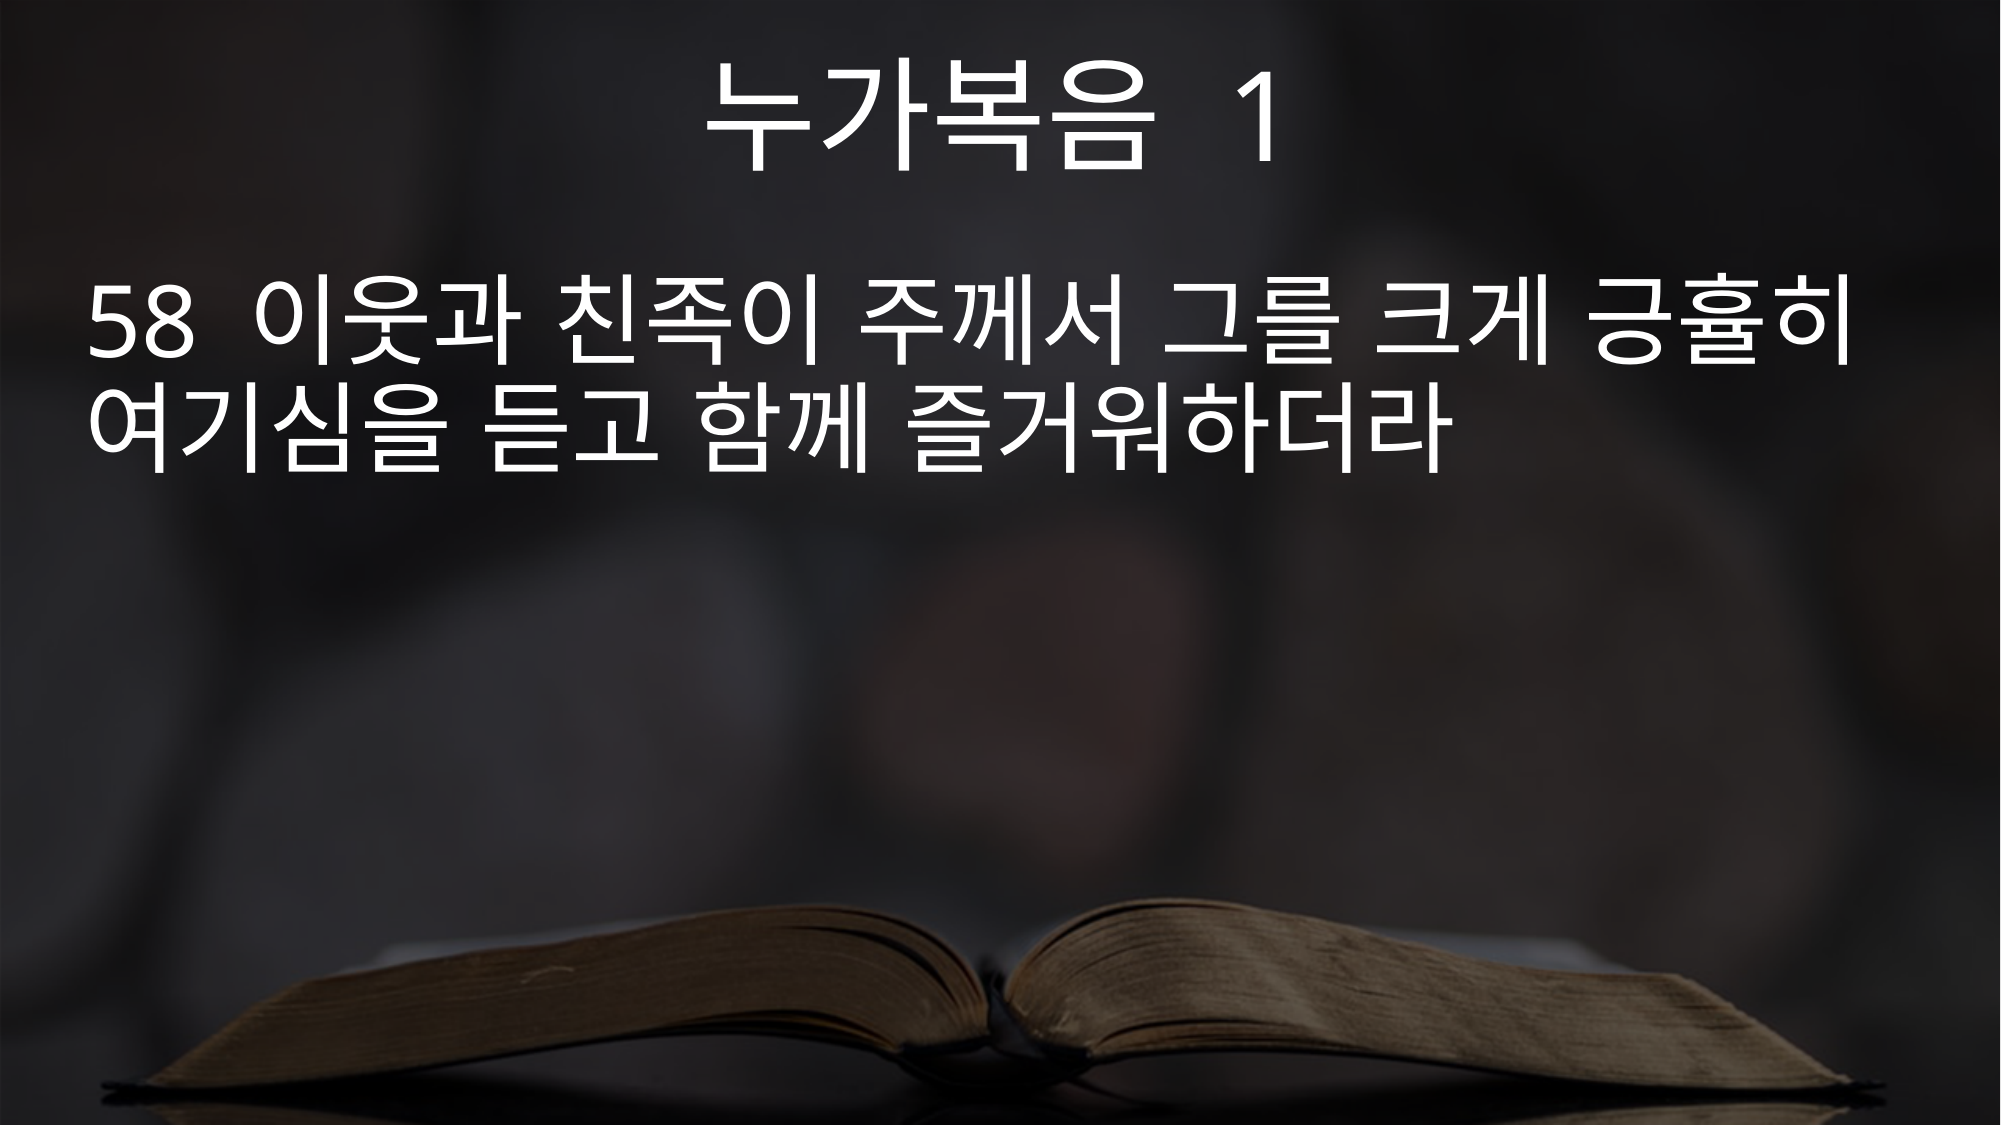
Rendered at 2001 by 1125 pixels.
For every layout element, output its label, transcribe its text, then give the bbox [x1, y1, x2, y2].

picture [0, 0, 2001, 1125]
list 58 이웃과 친족이 주께서 그를 크게 긍휼히 여기심을 듣고 함께 즐거워하더라 [69, 263, 1953, 423]
footer 누가복음 1 [0, 32, 2000, 192]
